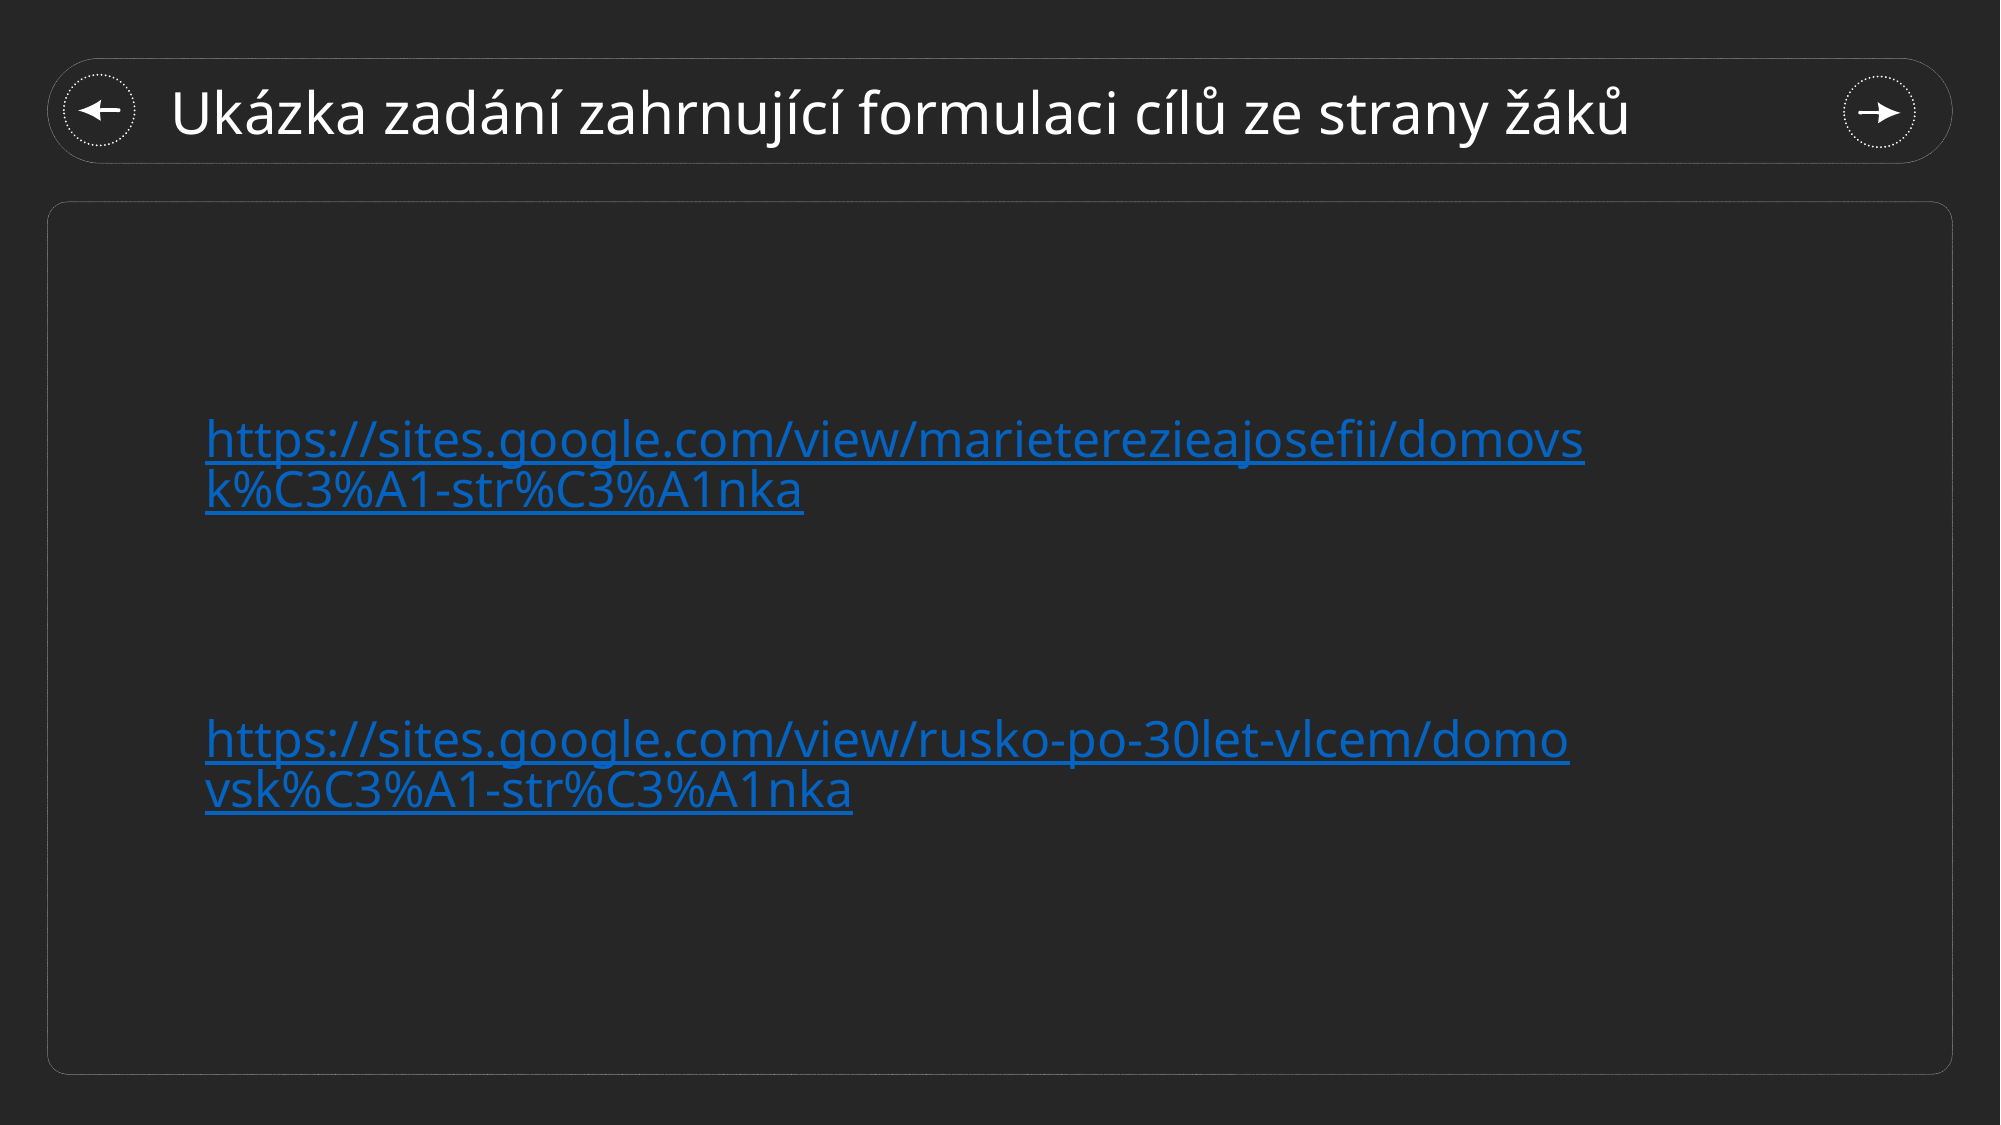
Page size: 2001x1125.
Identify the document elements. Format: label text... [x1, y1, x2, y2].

picture [1858, 101, 1901, 124]
text_box [46, 57, 1954, 165]
text_box https://sites.google.com/view/marieterezieajosefii/domovsk%C3%A1-str%C3%A1nka [190, 399, 1601, 483]
text_box [1843, 75, 1916, 149]
text_box https://sites.google.com/view/rusko-po-30let-vlcem/domovsk%C3%A1-str%C3%A1nka [190, 699, 1601, 783]
text_box Ukázka zadání zahrnující formulaci cílů ze strany žáků [155, 68, 1807, 154]
text_box [46, 200, 1954, 1076]
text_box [63, 74, 135, 146]
